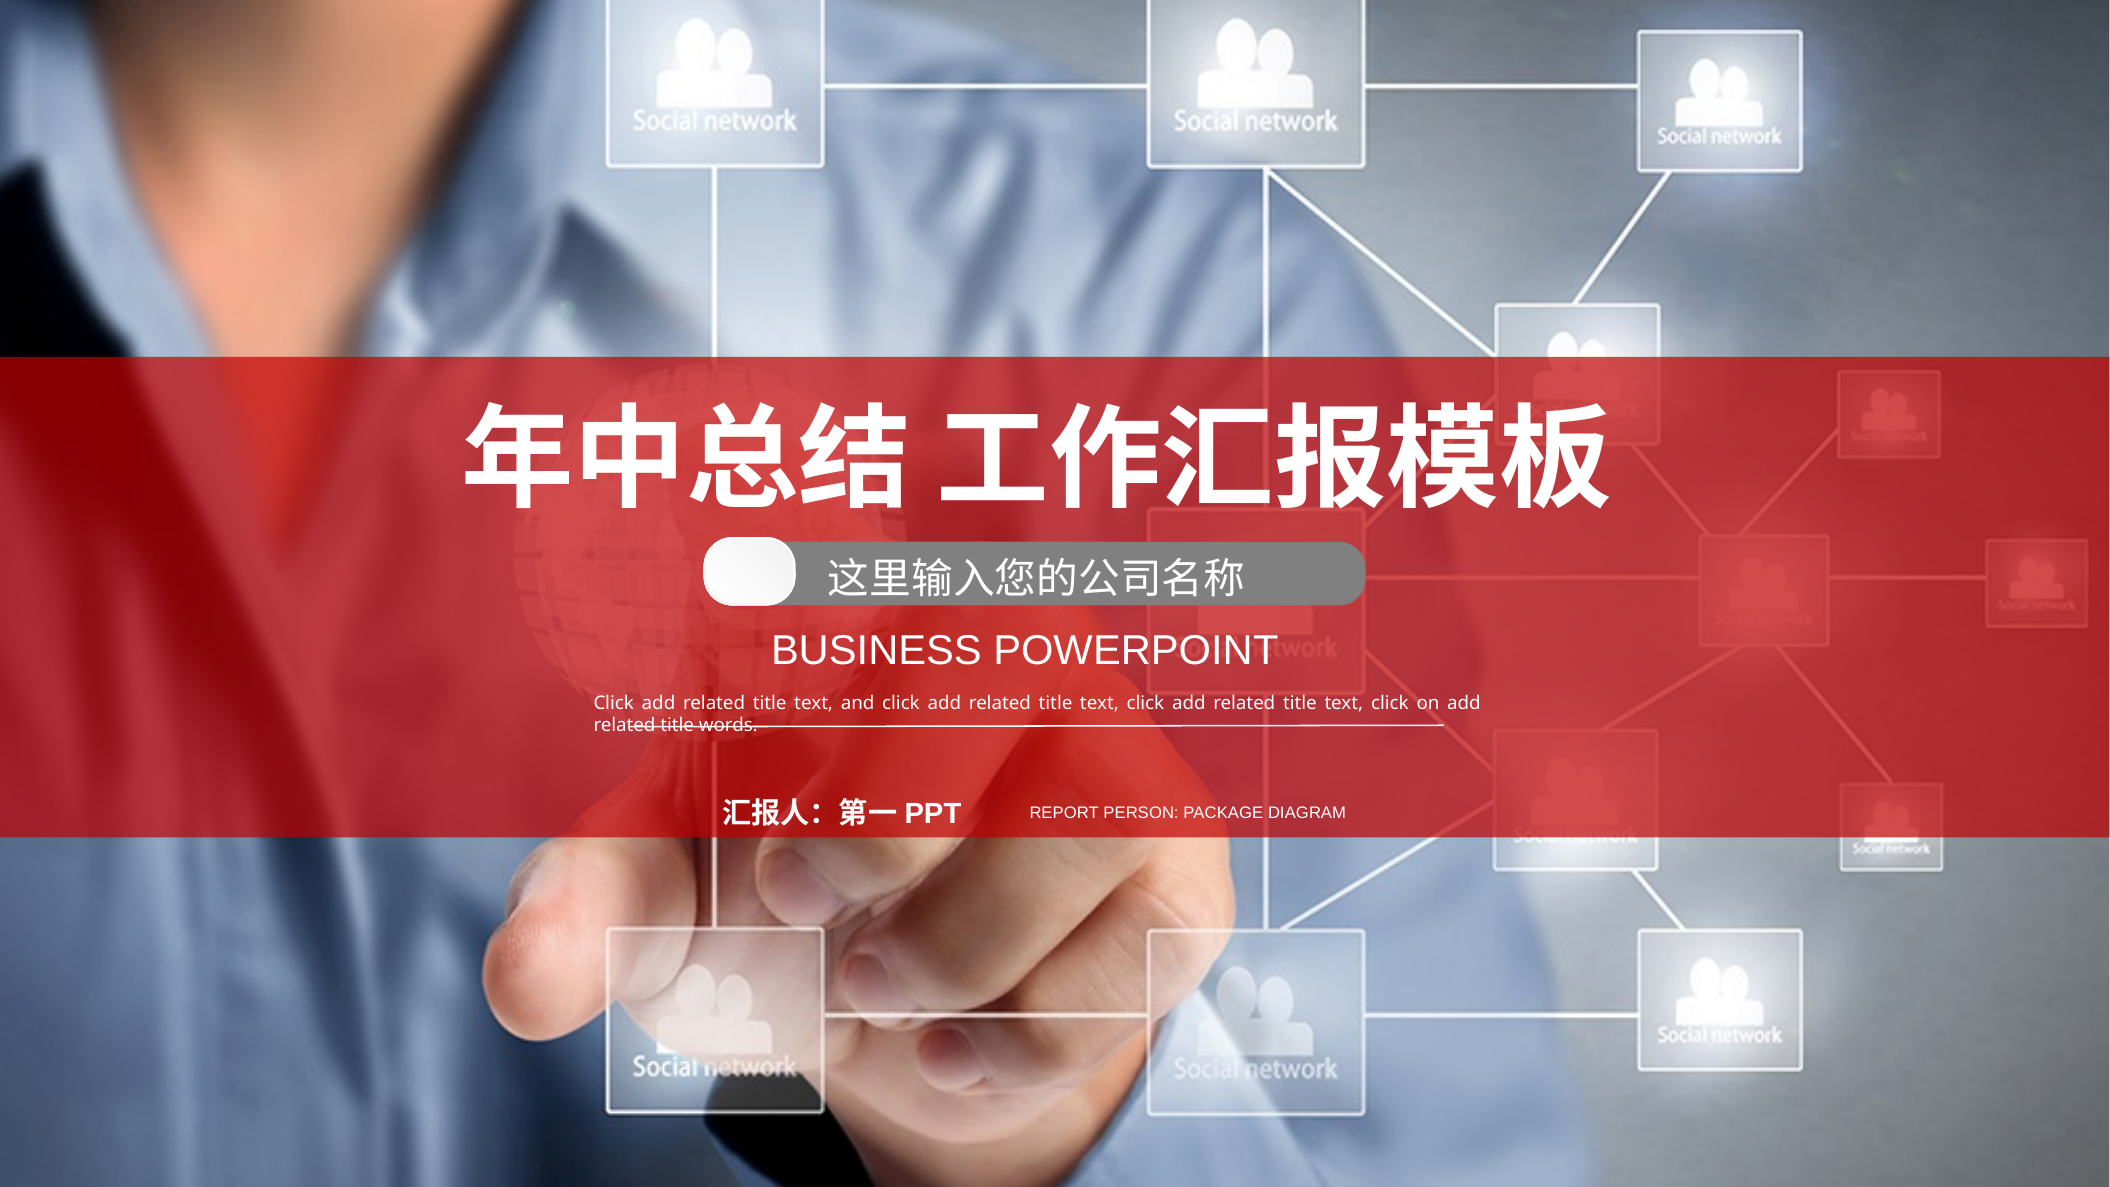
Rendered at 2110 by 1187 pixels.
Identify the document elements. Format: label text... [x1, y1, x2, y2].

text_box 年中总结 工作汇报模板 [449, 380, 1624, 527]
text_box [699, 786, 1374, 838]
text_box [796, 540, 1367, 607]
text_box 这里输入您的公司名称 [755, 544, 1319, 610]
text_box [0, 838, 2110, 1187]
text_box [703, 537, 796, 606]
text_box Click add related title text, and click add related title text, click add related title text, click on add related title words. [582, 684, 1491, 742]
text_box [0, 0, 2110, 356]
text_box BUSINESS POWERPOINT [759, 616, 1314, 679]
text_box [0, 356, 2110, 838]
